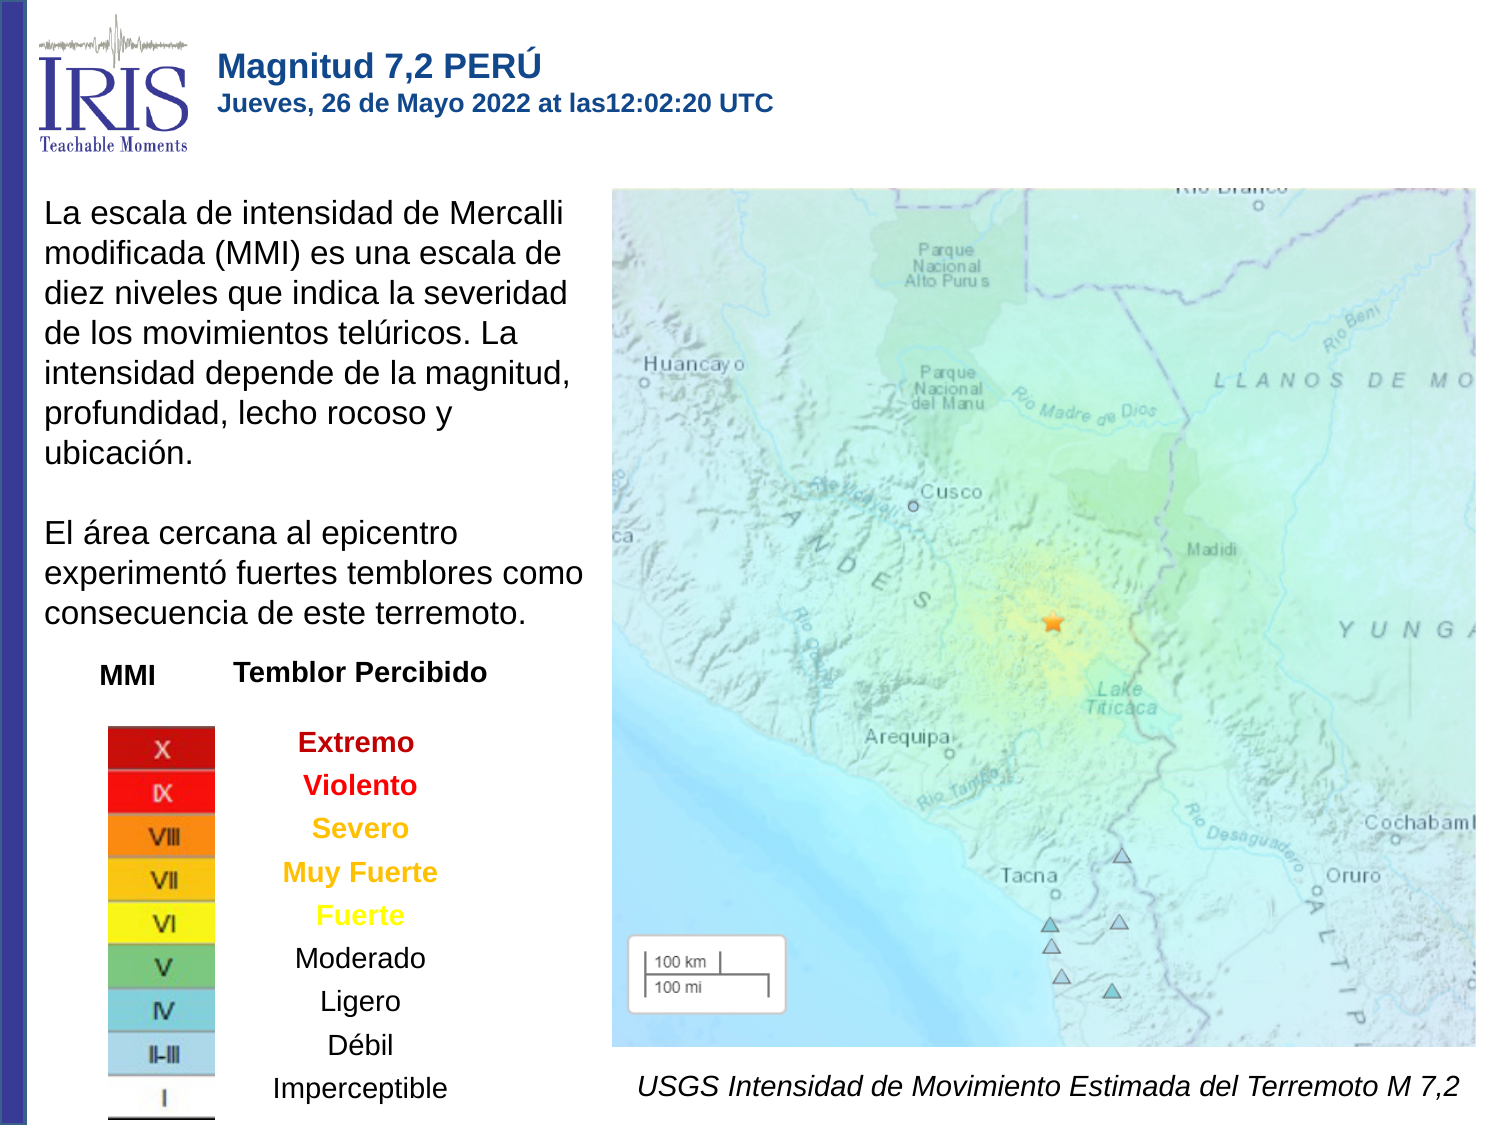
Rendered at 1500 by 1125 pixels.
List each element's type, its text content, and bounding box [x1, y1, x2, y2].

picture [39, 12, 188, 165]
text_box Temblor Percibido Extremo Violento Severo Muy Fuerte Fuerte Moderado Ligero Débil Imperceptible [187, 645, 534, 1112]
picture [107, 726, 215, 1120]
text_box La escala de intensidad de Mercalli modificada (MMI) es una escala de diez niveles que indica la severidad de los movimientos telúricos. La intensidad depende de la magnitud, profundidad, lecho rocoso y ubicación. El área cercana al epicentro experimentó fuertes temblores como consecuencia de este terremoto. [29, 184, 613, 679]
text_box Magnitud 7,2 PERÚ Jueves, 26 de Mayo 2022 at las12:02:20 UTC [202, 0, 1499, 125]
text_box USGS Intensidad de Movimiento Estimada del Terremoto M 7,2 [622, 1059, 1486, 1110]
picture [612, 187, 1477, 1047]
text_box [0, 0, 27, 1125]
text_box MMI [84, 649, 185, 699]
